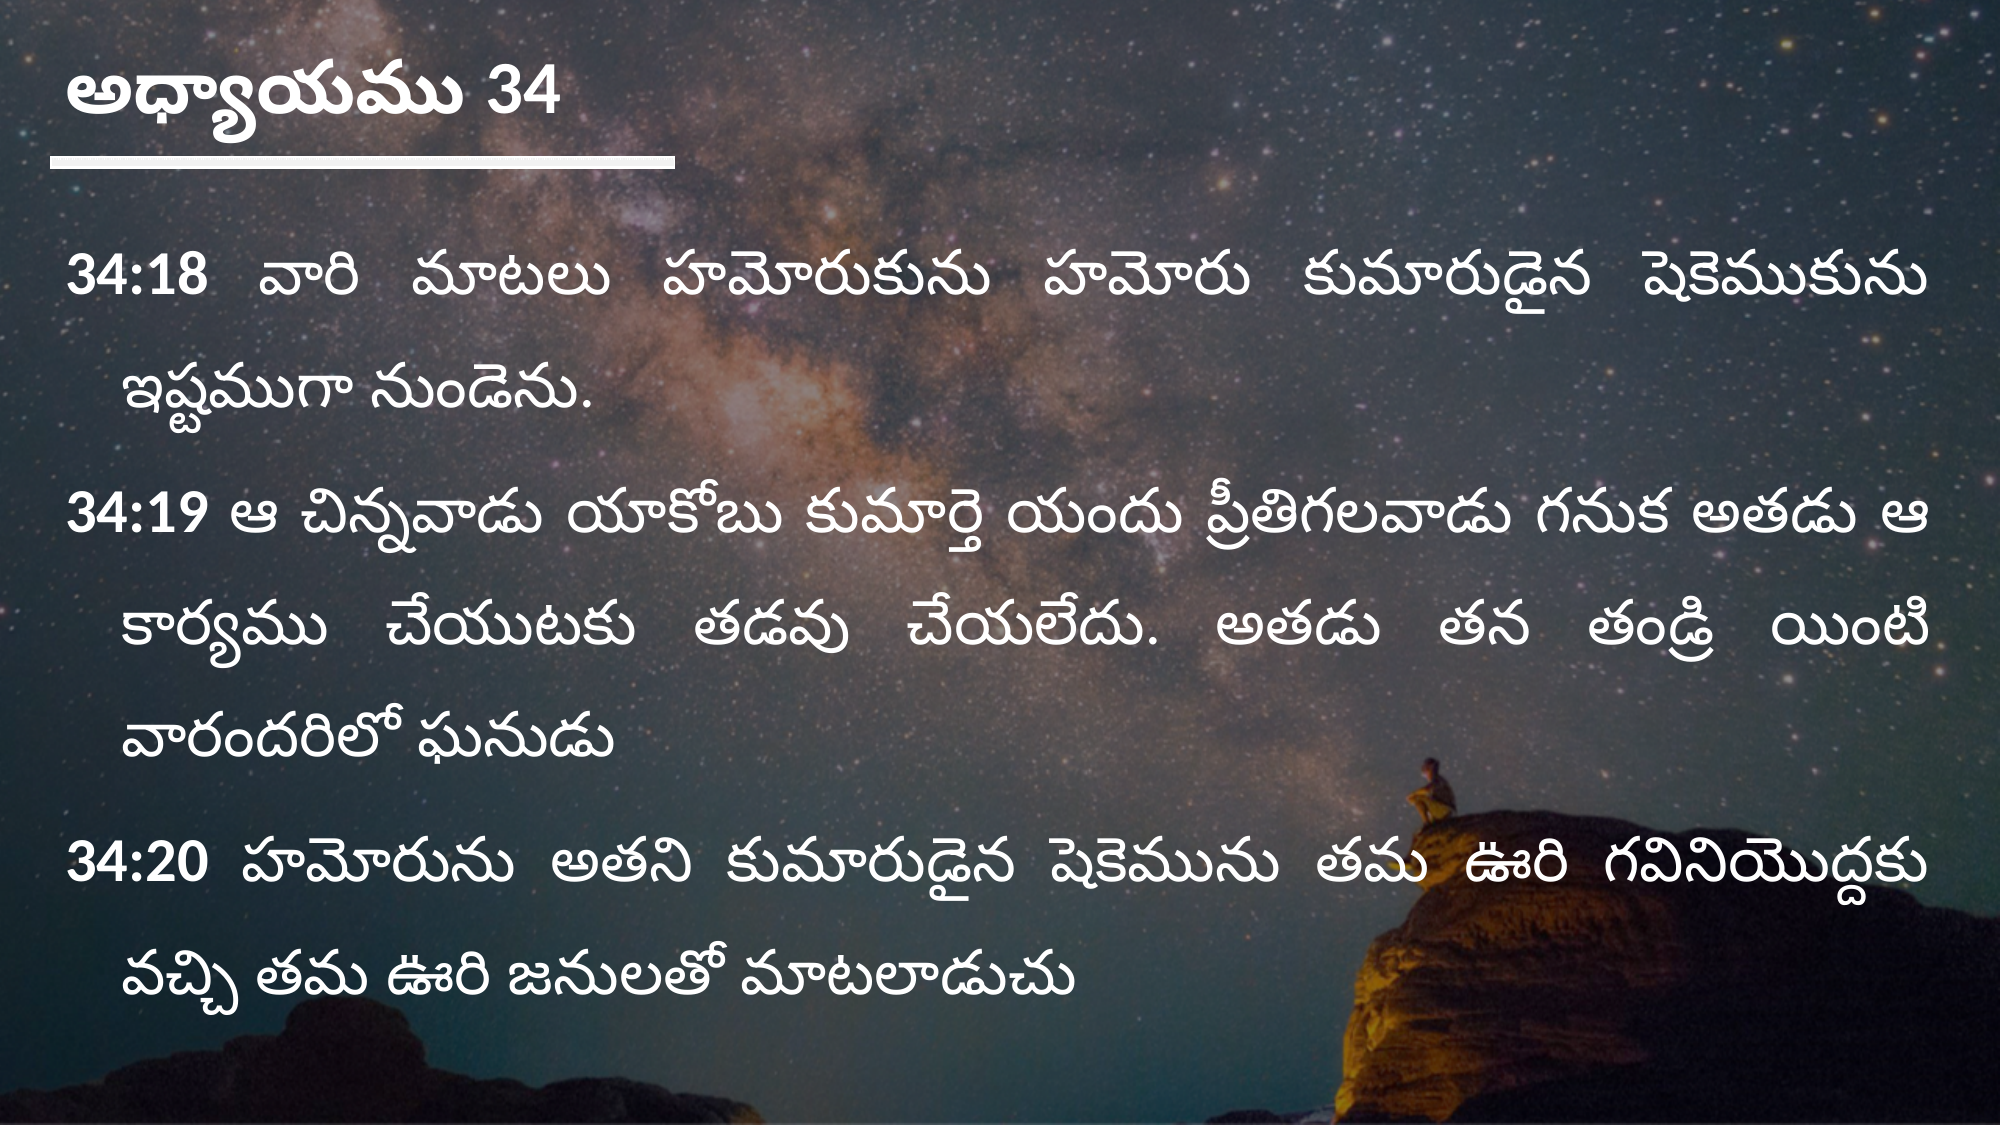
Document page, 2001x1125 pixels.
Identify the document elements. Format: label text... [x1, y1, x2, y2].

picture [0, 0, 2000, 1125]
title అధ్యాయము 34 [50, 0, 1925, 167]
list 34:18 వారి మాటలు హమోరుకును హమోరు కుమారుడైన షెకెముకును ఇష్టముగా నుండెను. 34:19 ఆ చిన్నవాడు యాకోబు కుమార్తె యందు ప్రీతిగలవాడు గనుక అతడు ఆ కార్యము చేయుటకు తడవు చేయలేదు. అతడు తన తండ్రి యింటి వారందరిలో ఘనుడు 34:20 హమోరును అతని కుమారుడైన షెకెమును తమ ఊరి గవినియొద్దకు వచ్చి తమ ఊరి జనులతో మాటలాడుచు [50, 187, 1946, 1063]
